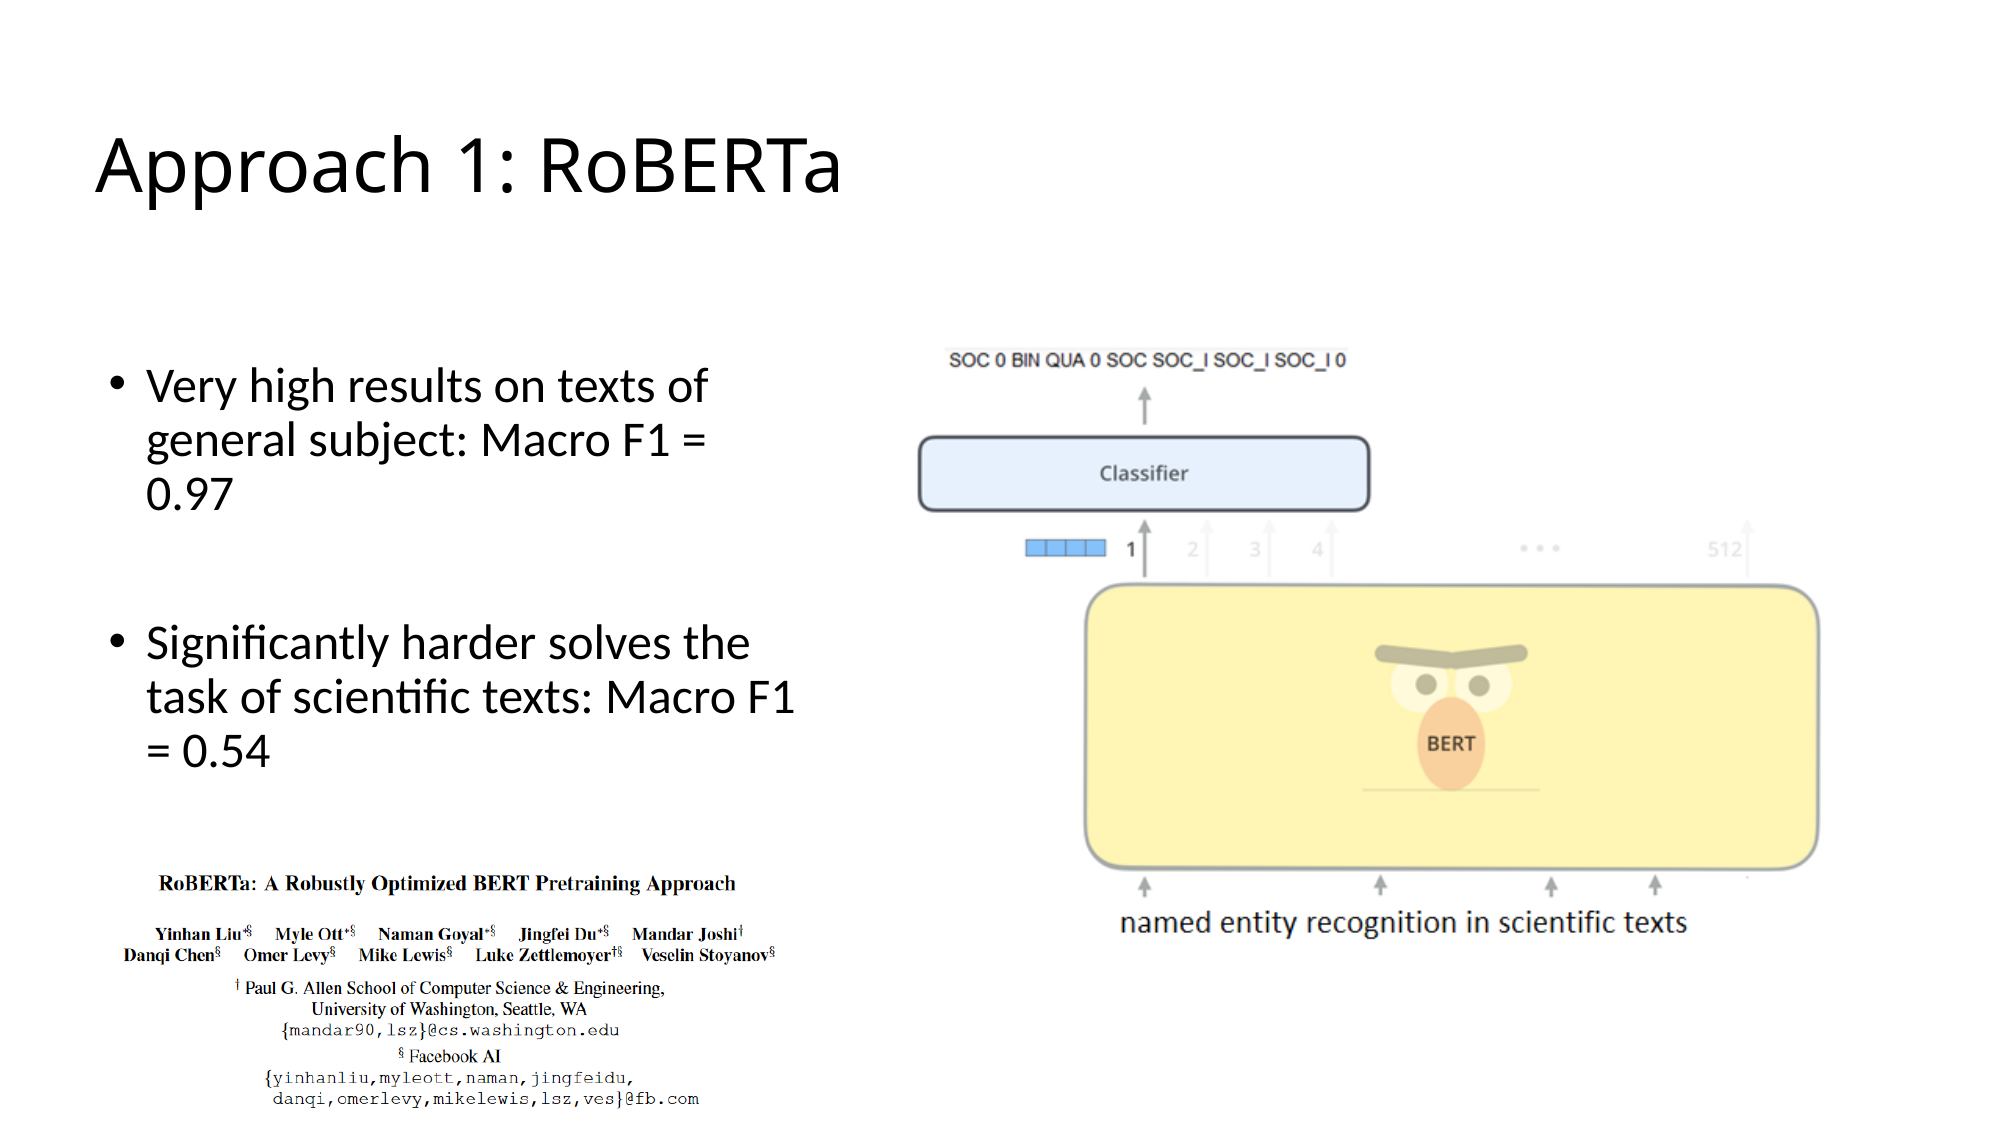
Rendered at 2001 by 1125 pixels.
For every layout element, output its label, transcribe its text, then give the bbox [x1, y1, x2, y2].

list Very high results on texts of general subject: Macro F1 = 0.97 Significantly harder solves the task of scientific texts: Macro F1 = 0.54 [93, 351, 817, 847]
picture [73, 847, 817, 1125]
picture [882, 339, 1860, 947]
text_box Approach 1: RoBERTa [80, 59, 1751, 278]
